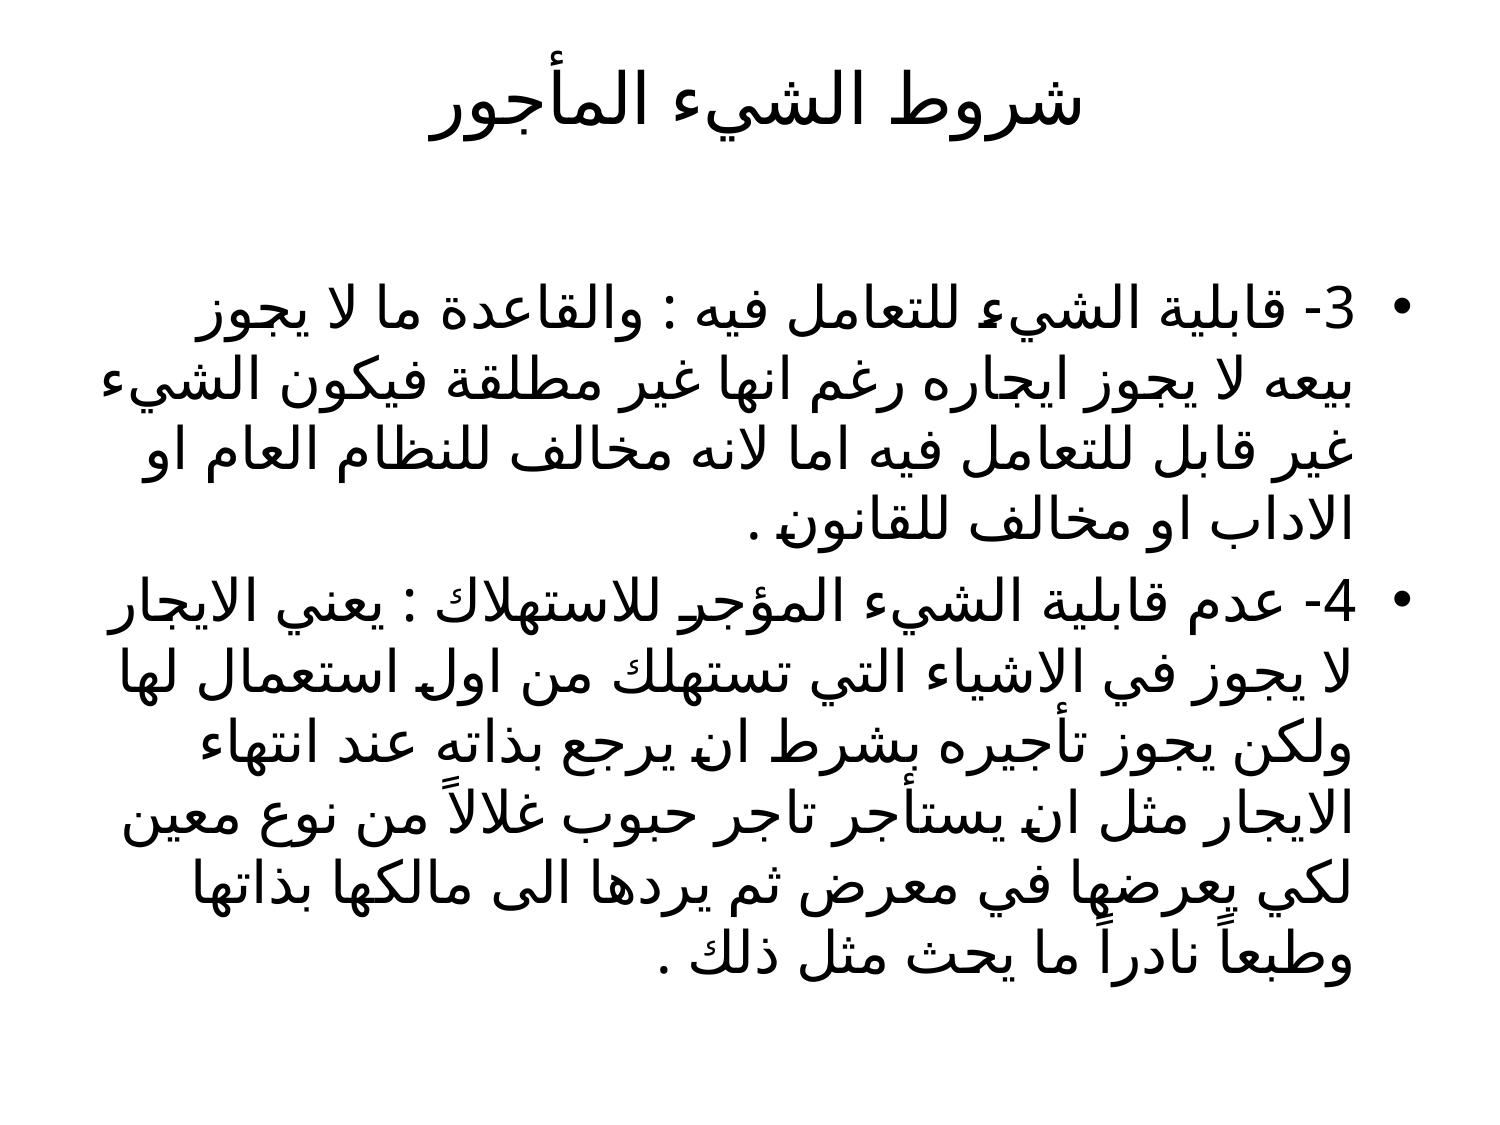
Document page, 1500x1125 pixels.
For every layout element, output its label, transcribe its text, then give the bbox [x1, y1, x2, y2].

title شروط الشيء المأجور [75, 45, 1425, 233]
list 3- قابلية الشيء للتعامل فيه : والقاعدة ما لا يجوز بيعه لا يجوز ايجاره رغم انها غير مطلقة فيكون الشيء غير قابل للتعامل فيه اما لانه مخالف للنظام العام او الاداب او مخالف للقانون . 4- عدم قابلية الشيء المؤجر للاستهلاك : يعني الايجار لا يجوز في الاشياء التي تستهلك من اول استعمال لها ولكن يجوز تأجيره بشرط ان يرجع بذاته عند انتهاء الايجار مثل ان يستأجر تاجر حبوب غلالاً من نوع معين لكي يعرضها في معرض ثم يردها الى مالكها بذاتها وطبعاً نادراً ما يحث مثل ذلك . [75, 262, 1425, 1005]
